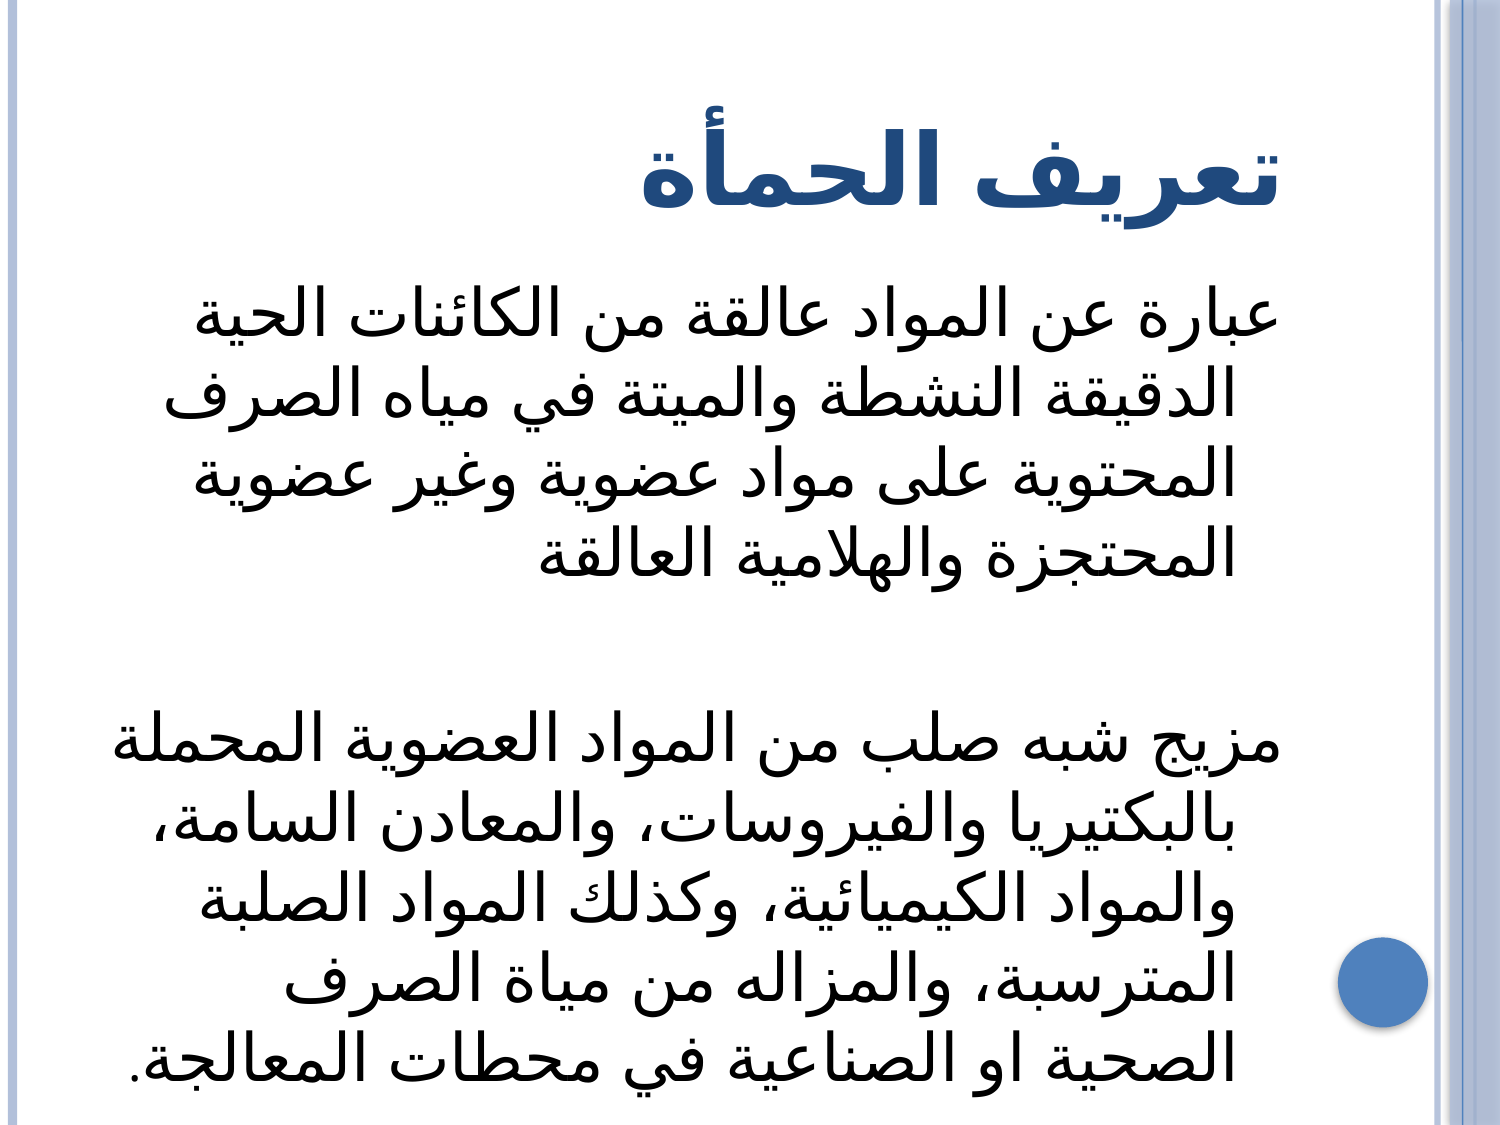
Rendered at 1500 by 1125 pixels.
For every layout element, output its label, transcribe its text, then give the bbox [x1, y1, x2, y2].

list عبارة عن المواد عالقة من الكائنات الحية الدقيقة النشطة والميتة في مياه الصرف المحتوية على مواد عضوية وغير عضوية المحتجزة والهلامية العالقة مزيج شبه صلب من المواد العضوية المحملة بالبكتيريا والفيروسات، والمعادن السامة، والمواد الكيميائية، وكذلك المواد الصلبة المترسبة، والمزاله من مياة الصرف الصحية او الصناعية في محطات المعالجة. [75, 262, 1300, 1062]
title تعريف الحمأة [75, 45, 1300, 233]
